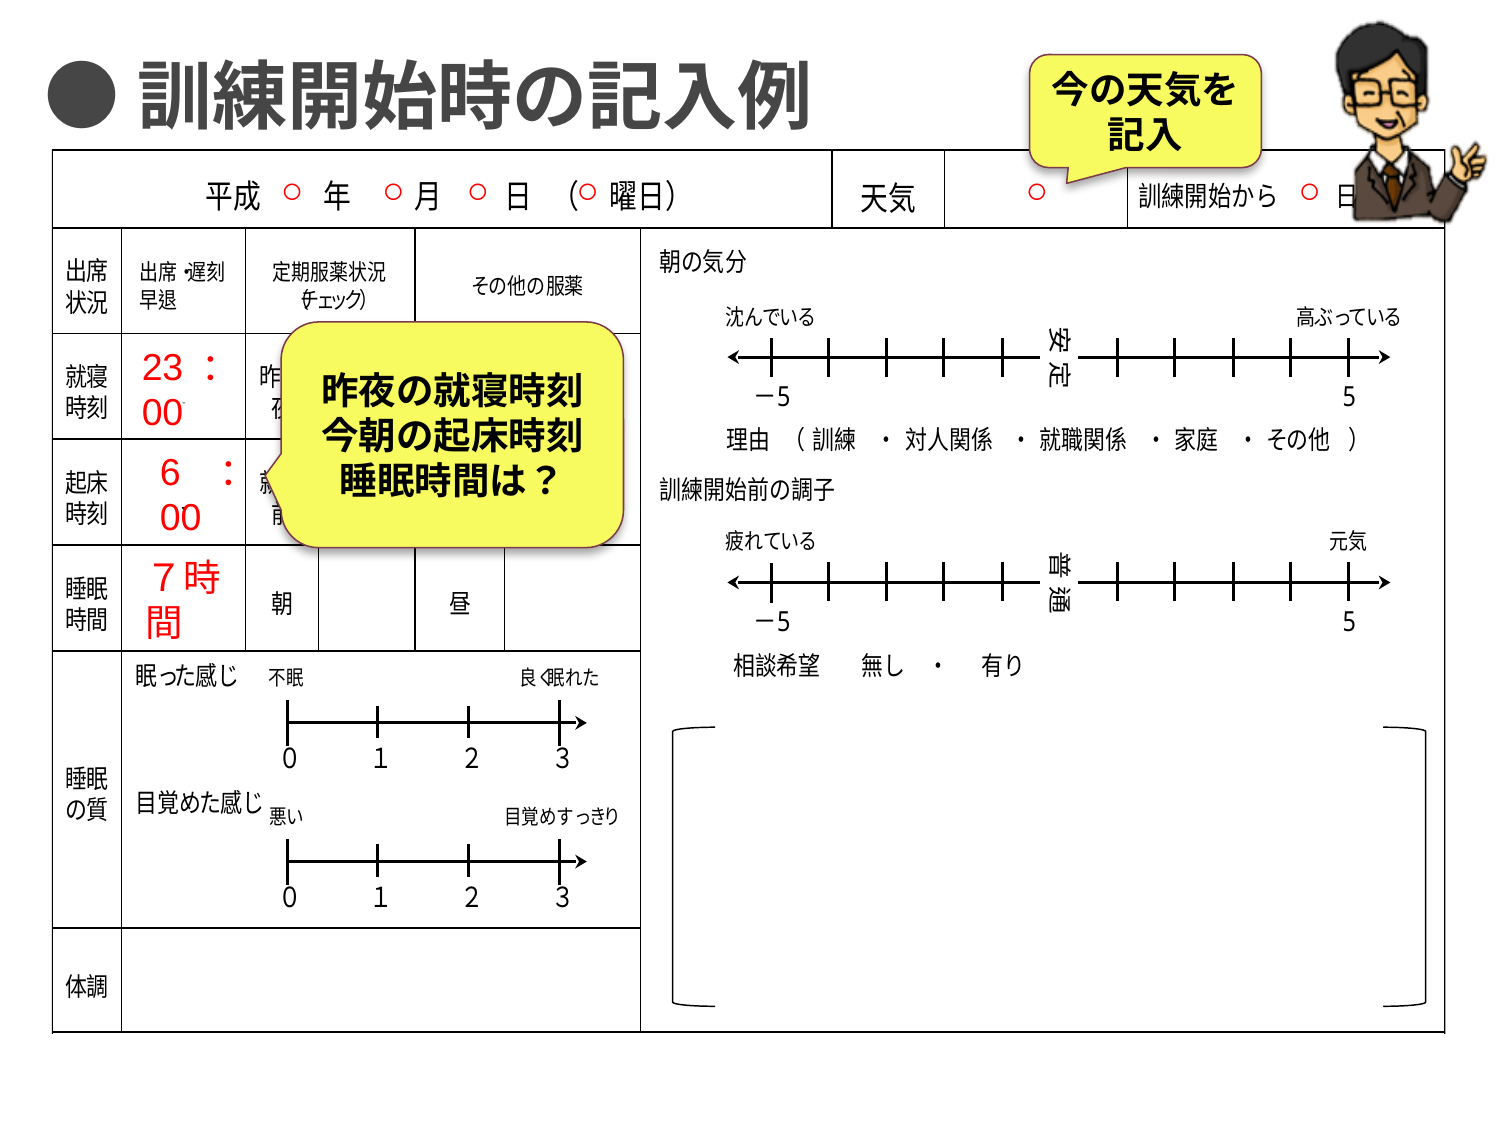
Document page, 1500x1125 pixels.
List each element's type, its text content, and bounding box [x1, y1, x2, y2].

text_box ●訓練開始時の記入例 [29, 30, 1011, 157]
picture [1316, 7, 1500, 243]
text_box 今の天気を記入 [1028, 53, 1263, 148]
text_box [51, 148, 1448, 1036]
